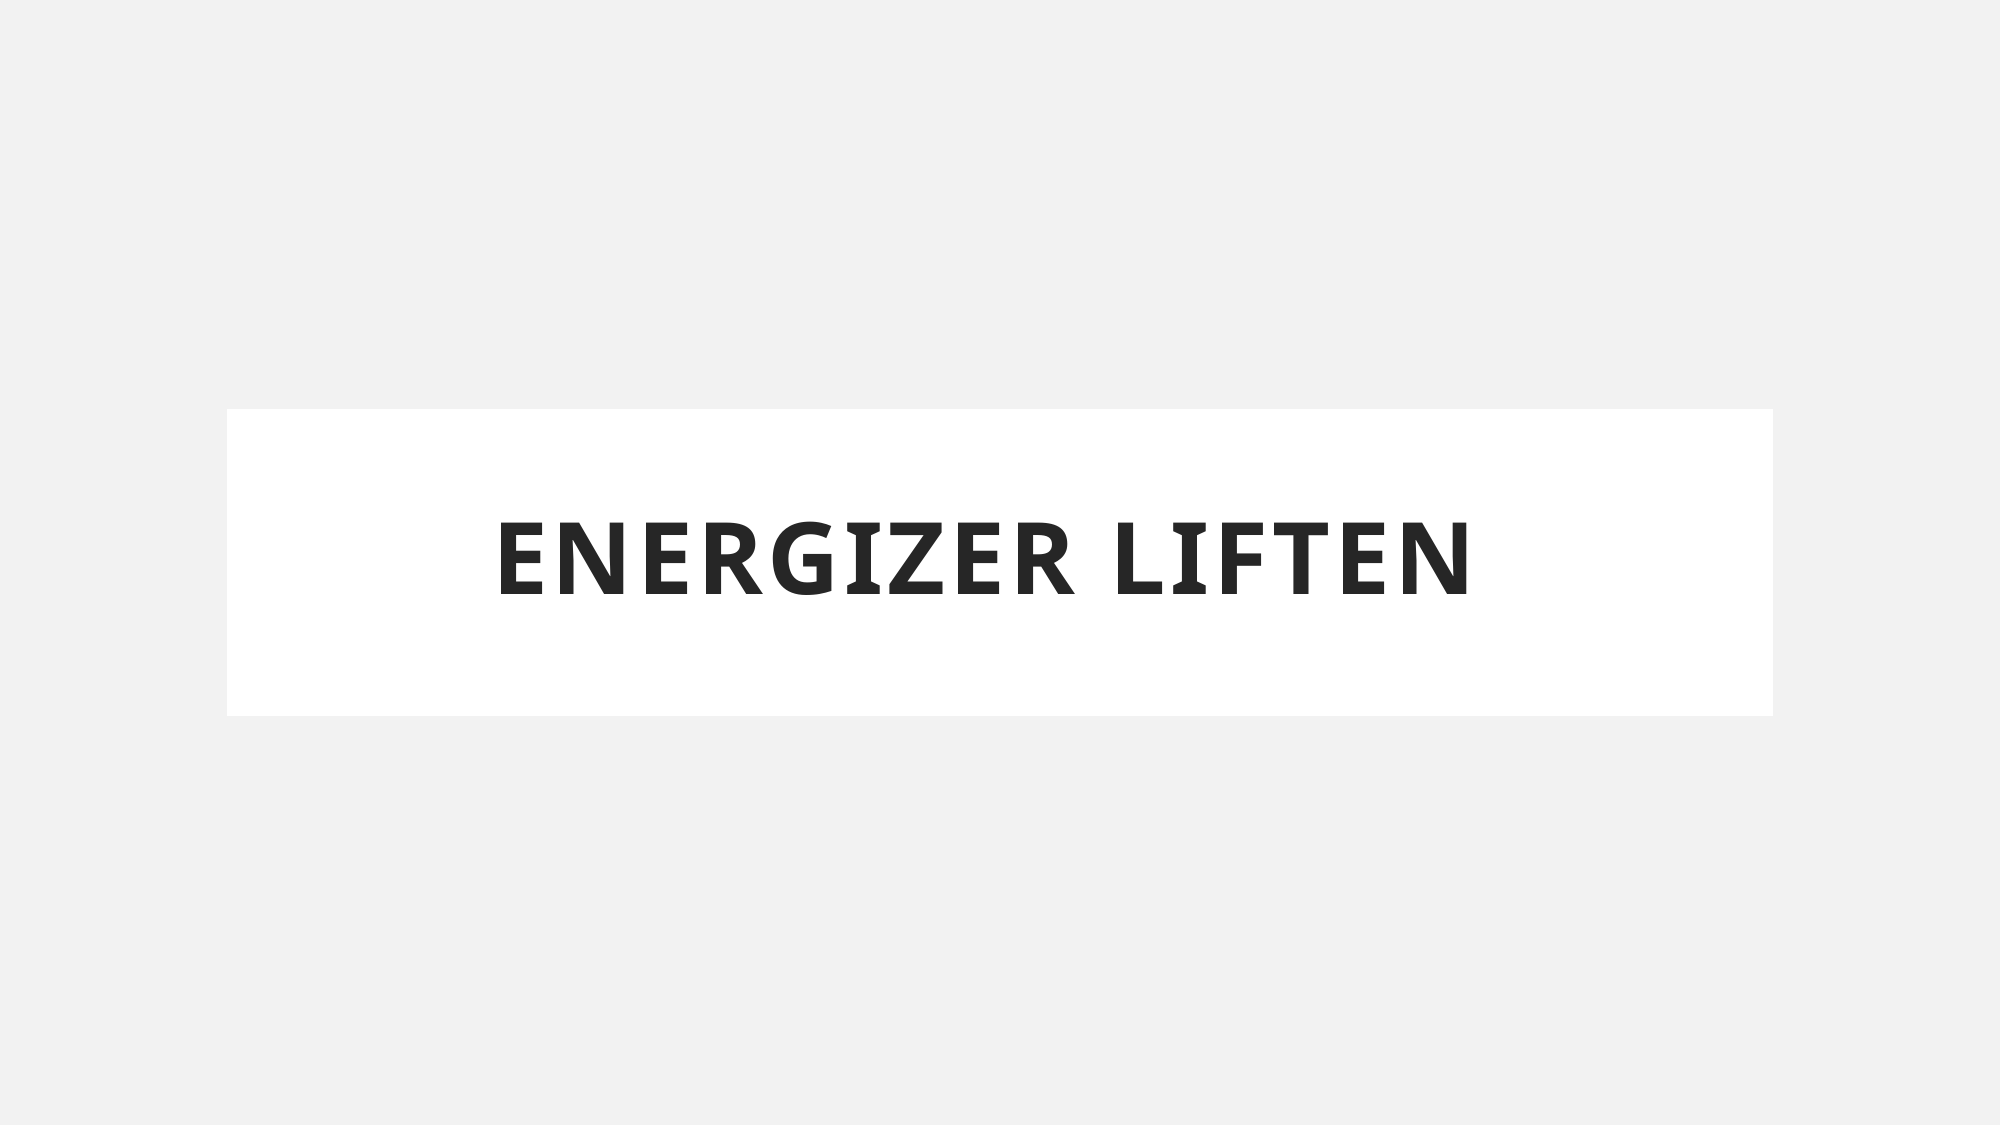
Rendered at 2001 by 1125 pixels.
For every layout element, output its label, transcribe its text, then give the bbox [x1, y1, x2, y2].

title Energizer Liften [247, 430, 1753, 695]
